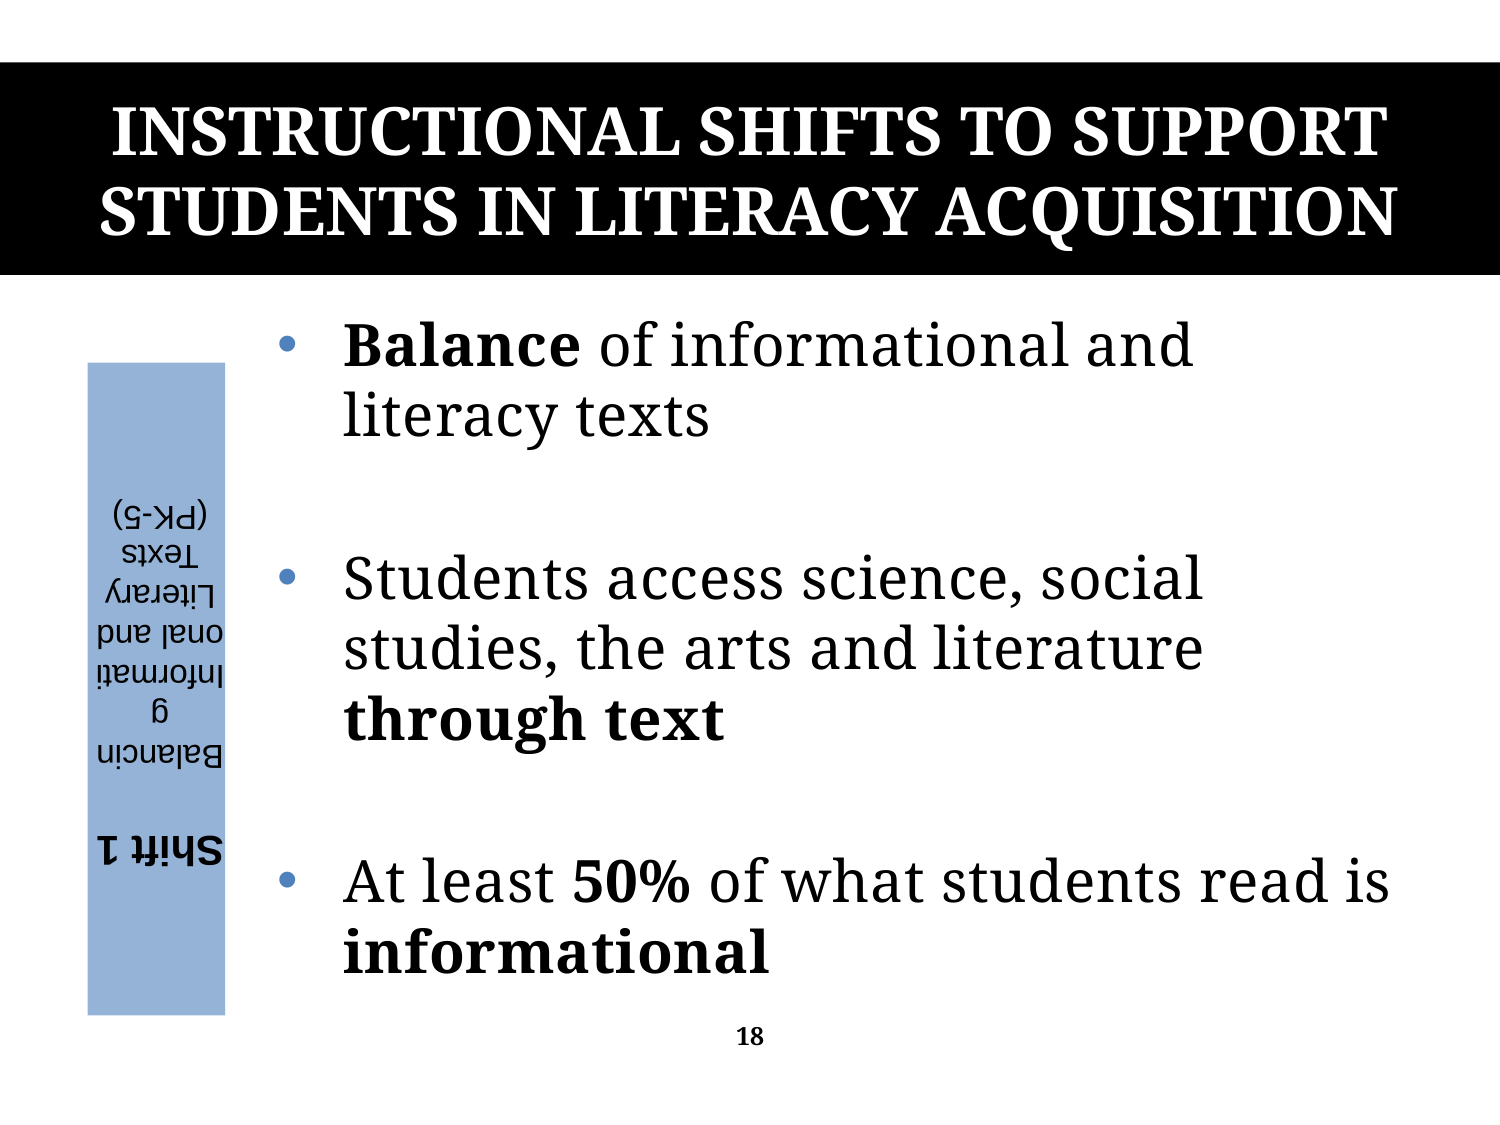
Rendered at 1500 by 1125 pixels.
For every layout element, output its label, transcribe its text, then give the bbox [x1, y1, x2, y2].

list Balance of informational and literacy texts Students access science, social studies, the arts and literature through text At least 50% of what students read is informational [262, 299, 1425, 1000]
title Instructional Shifts to Support Students in Literacy Acquisition [0, 56, 1500, 281]
slide_number [489, 44, 1011, 93]
slide_number 18 [662, 1012, 838, 1063]
list Shift 1 Balancing Informational and Literary Texts (PK-5) [87, 362, 226, 1016]
